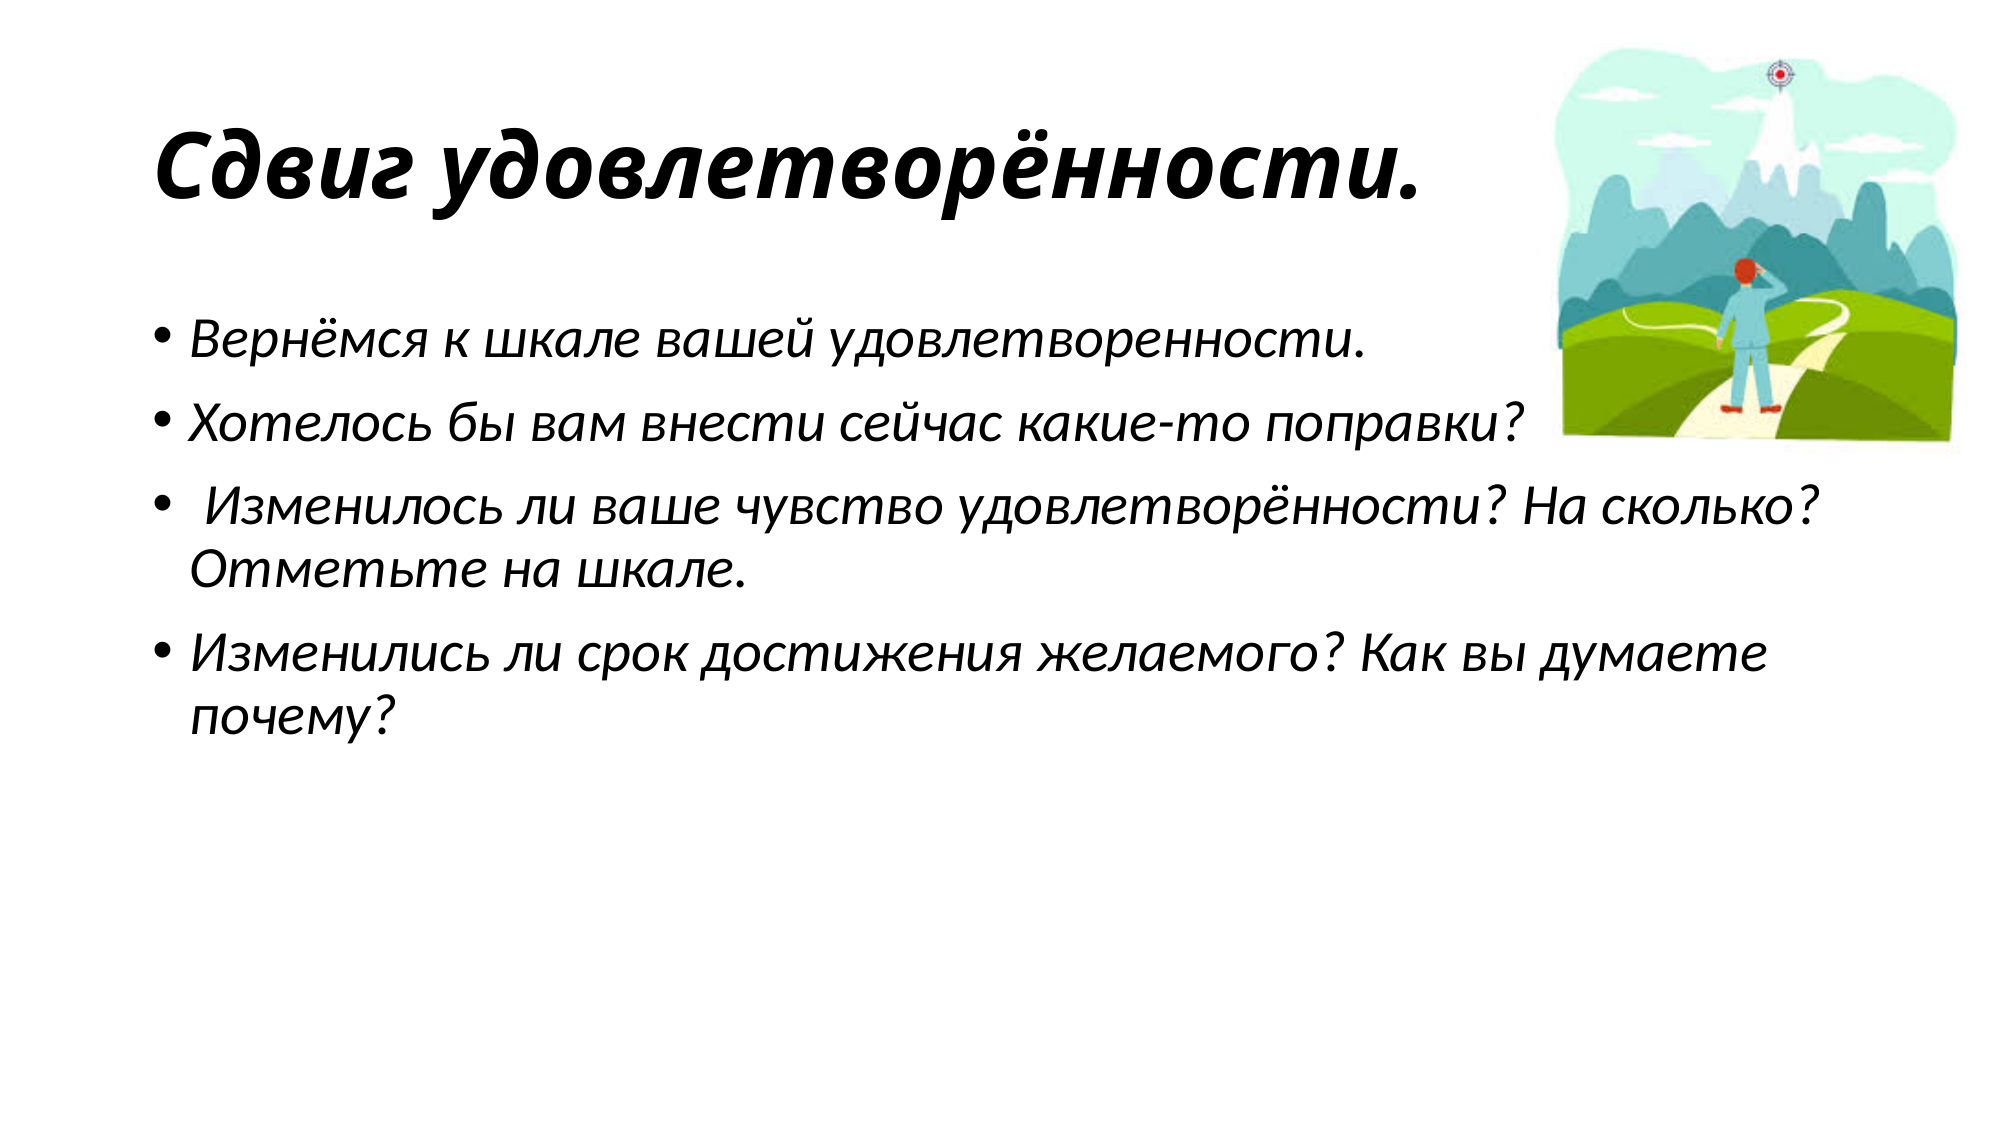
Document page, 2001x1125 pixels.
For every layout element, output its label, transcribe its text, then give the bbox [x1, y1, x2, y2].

list Вернёмся к шкале вашей удовлетворенности. Хотелось бы вам внести сейчас какие-то поправки? Изменилось ли ваше чувство удовлетворённости? На сколько? Отметьте на шкале. Изменились ли срок достижения желаемого? Как вы думаете почему? [137, 299, 1863, 1014]
title Сдвиг удовлетворённости. [137, 59, 1550, 278]
picture [1550, 43, 1963, 456]
